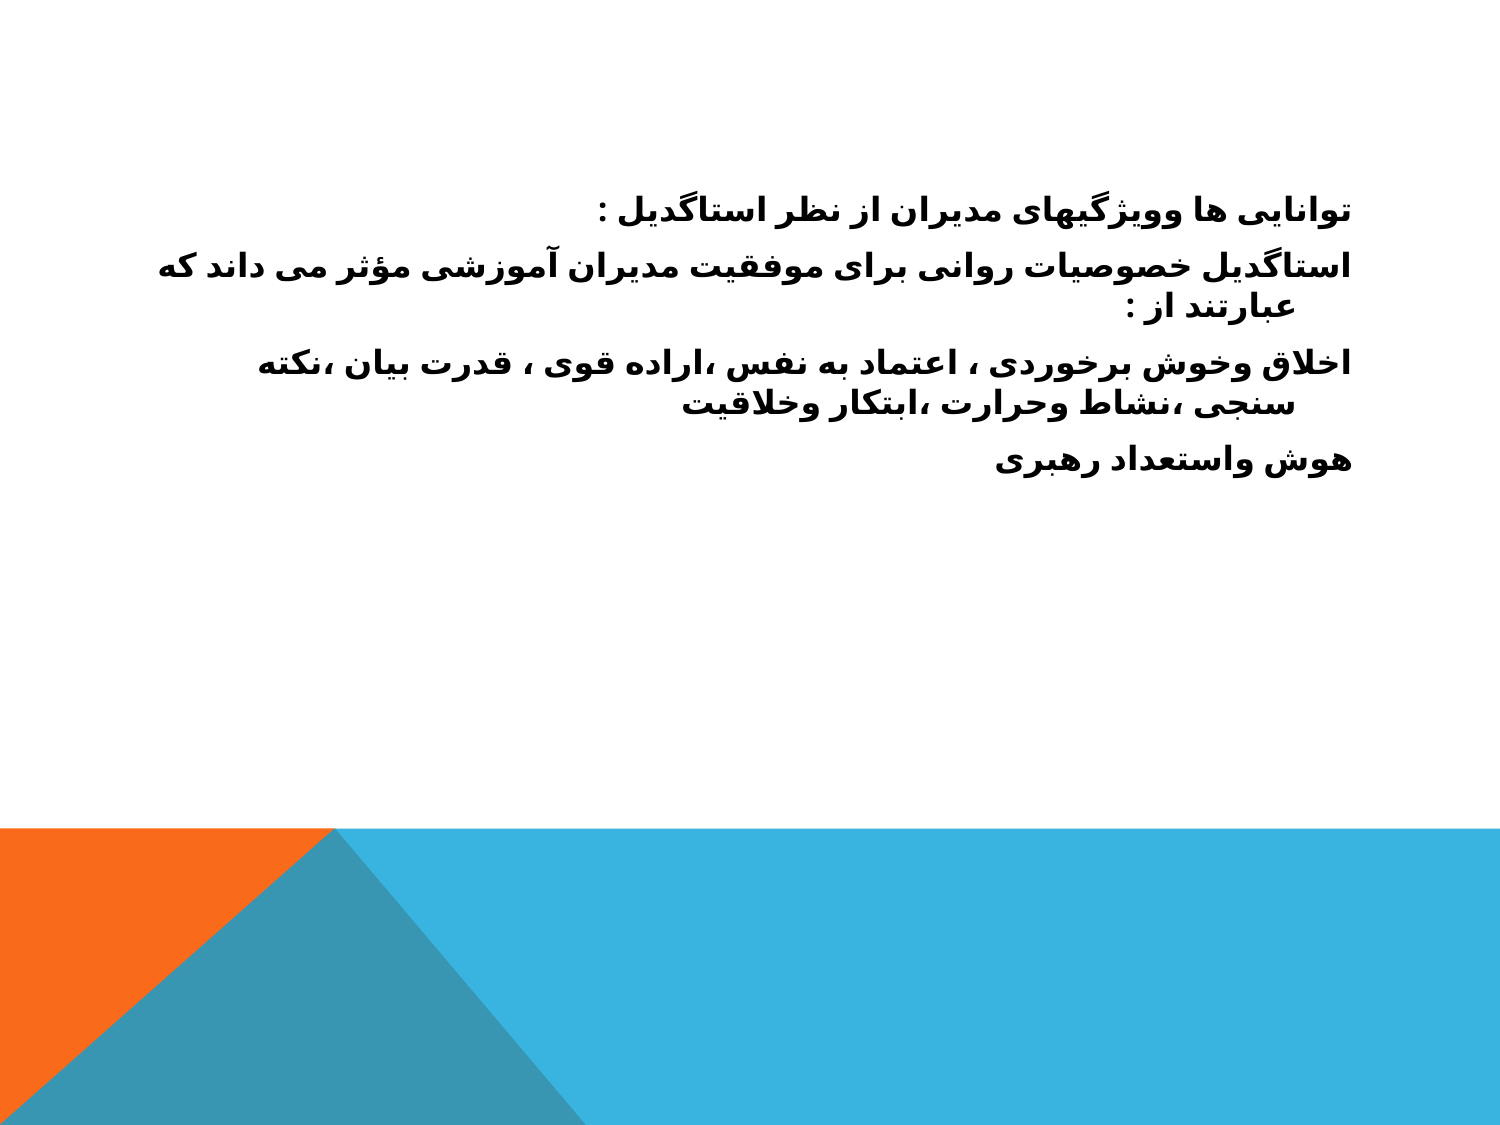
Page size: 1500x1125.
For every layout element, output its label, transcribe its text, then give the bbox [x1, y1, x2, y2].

list توانایی ها وویژگیهای مدیران از نظر استاگدیل : استاگدیل خصوصیات روانی برای موفقیت مدیران آموزشی مؤثر می داند که عبارتند از : اخلاق وخوش برخوردی ، اعتماد به نفس ،اراده قوی ، قدرت بیان ،نکته سنجی ،نشاط وحرارت ،ابتکار وخلاقیت هوش واستعداد رهبری [135, 180, 1369, 768]
